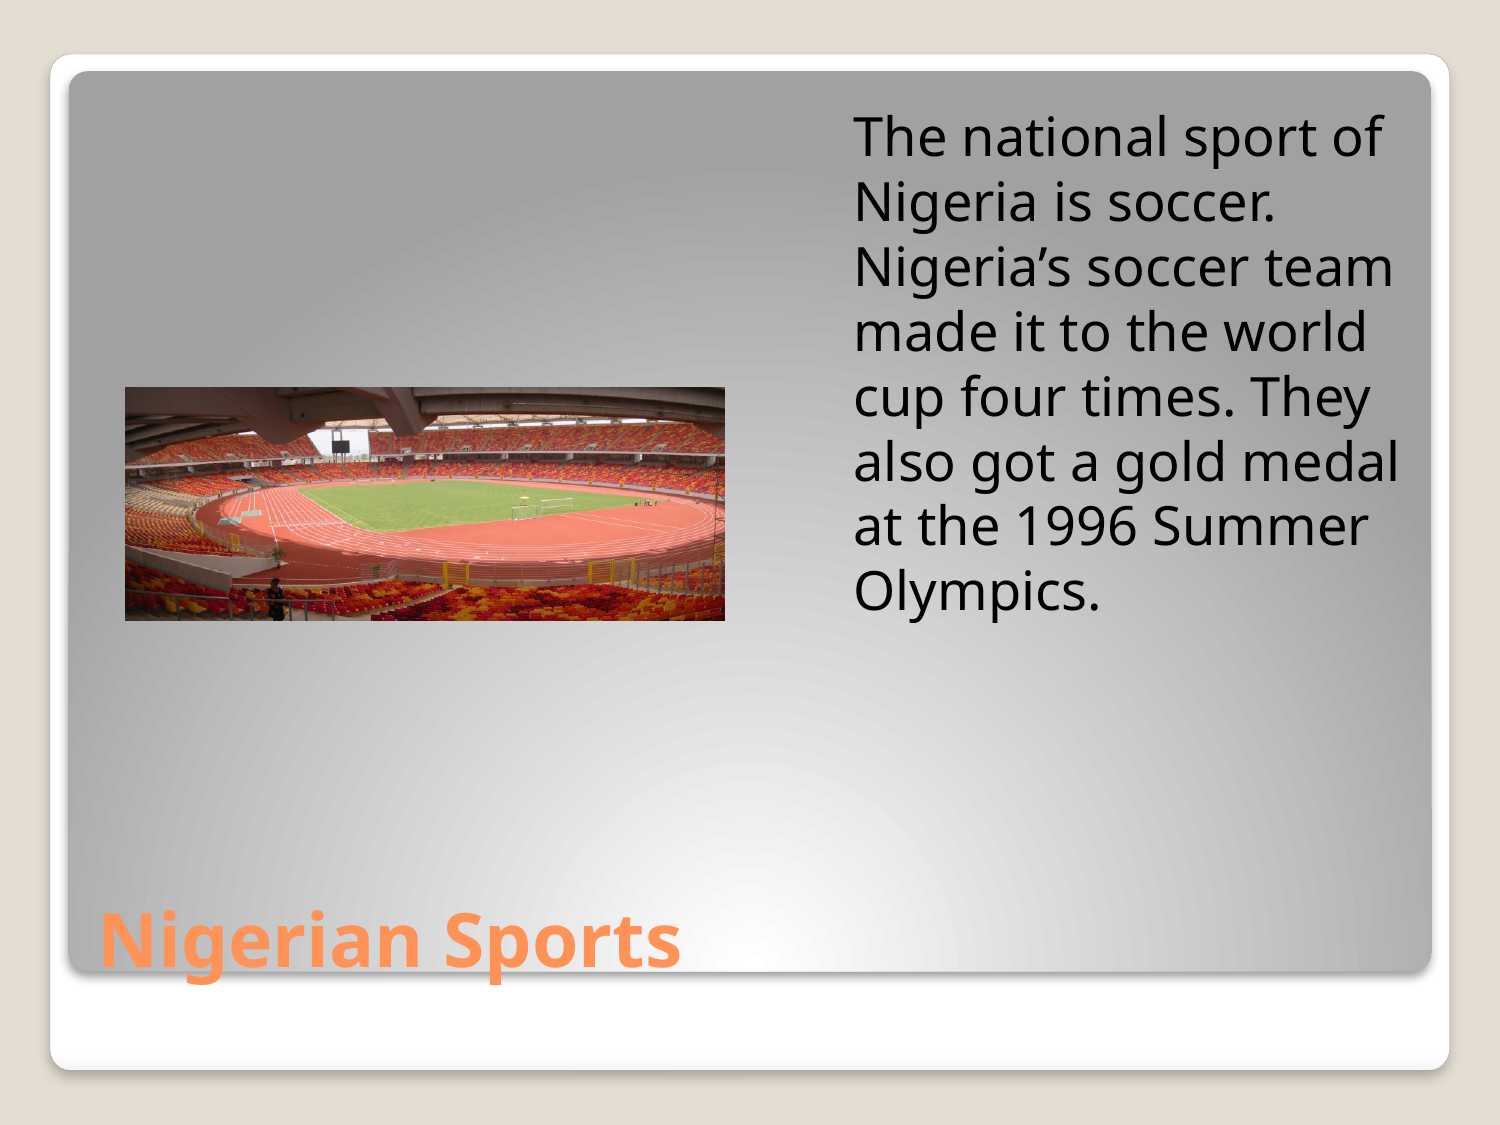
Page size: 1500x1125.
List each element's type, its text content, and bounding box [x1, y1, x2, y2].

title Nigerian Sports [82, 817, 1425, 991]
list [124, 387, 726, 621]
list The national sport of Nigeria is soccer. Nigeria’s soccer team made it to the world cup four times. They also got a gold medal at the 1996 Summer Olympics. [780, 86, 1426, 807]
